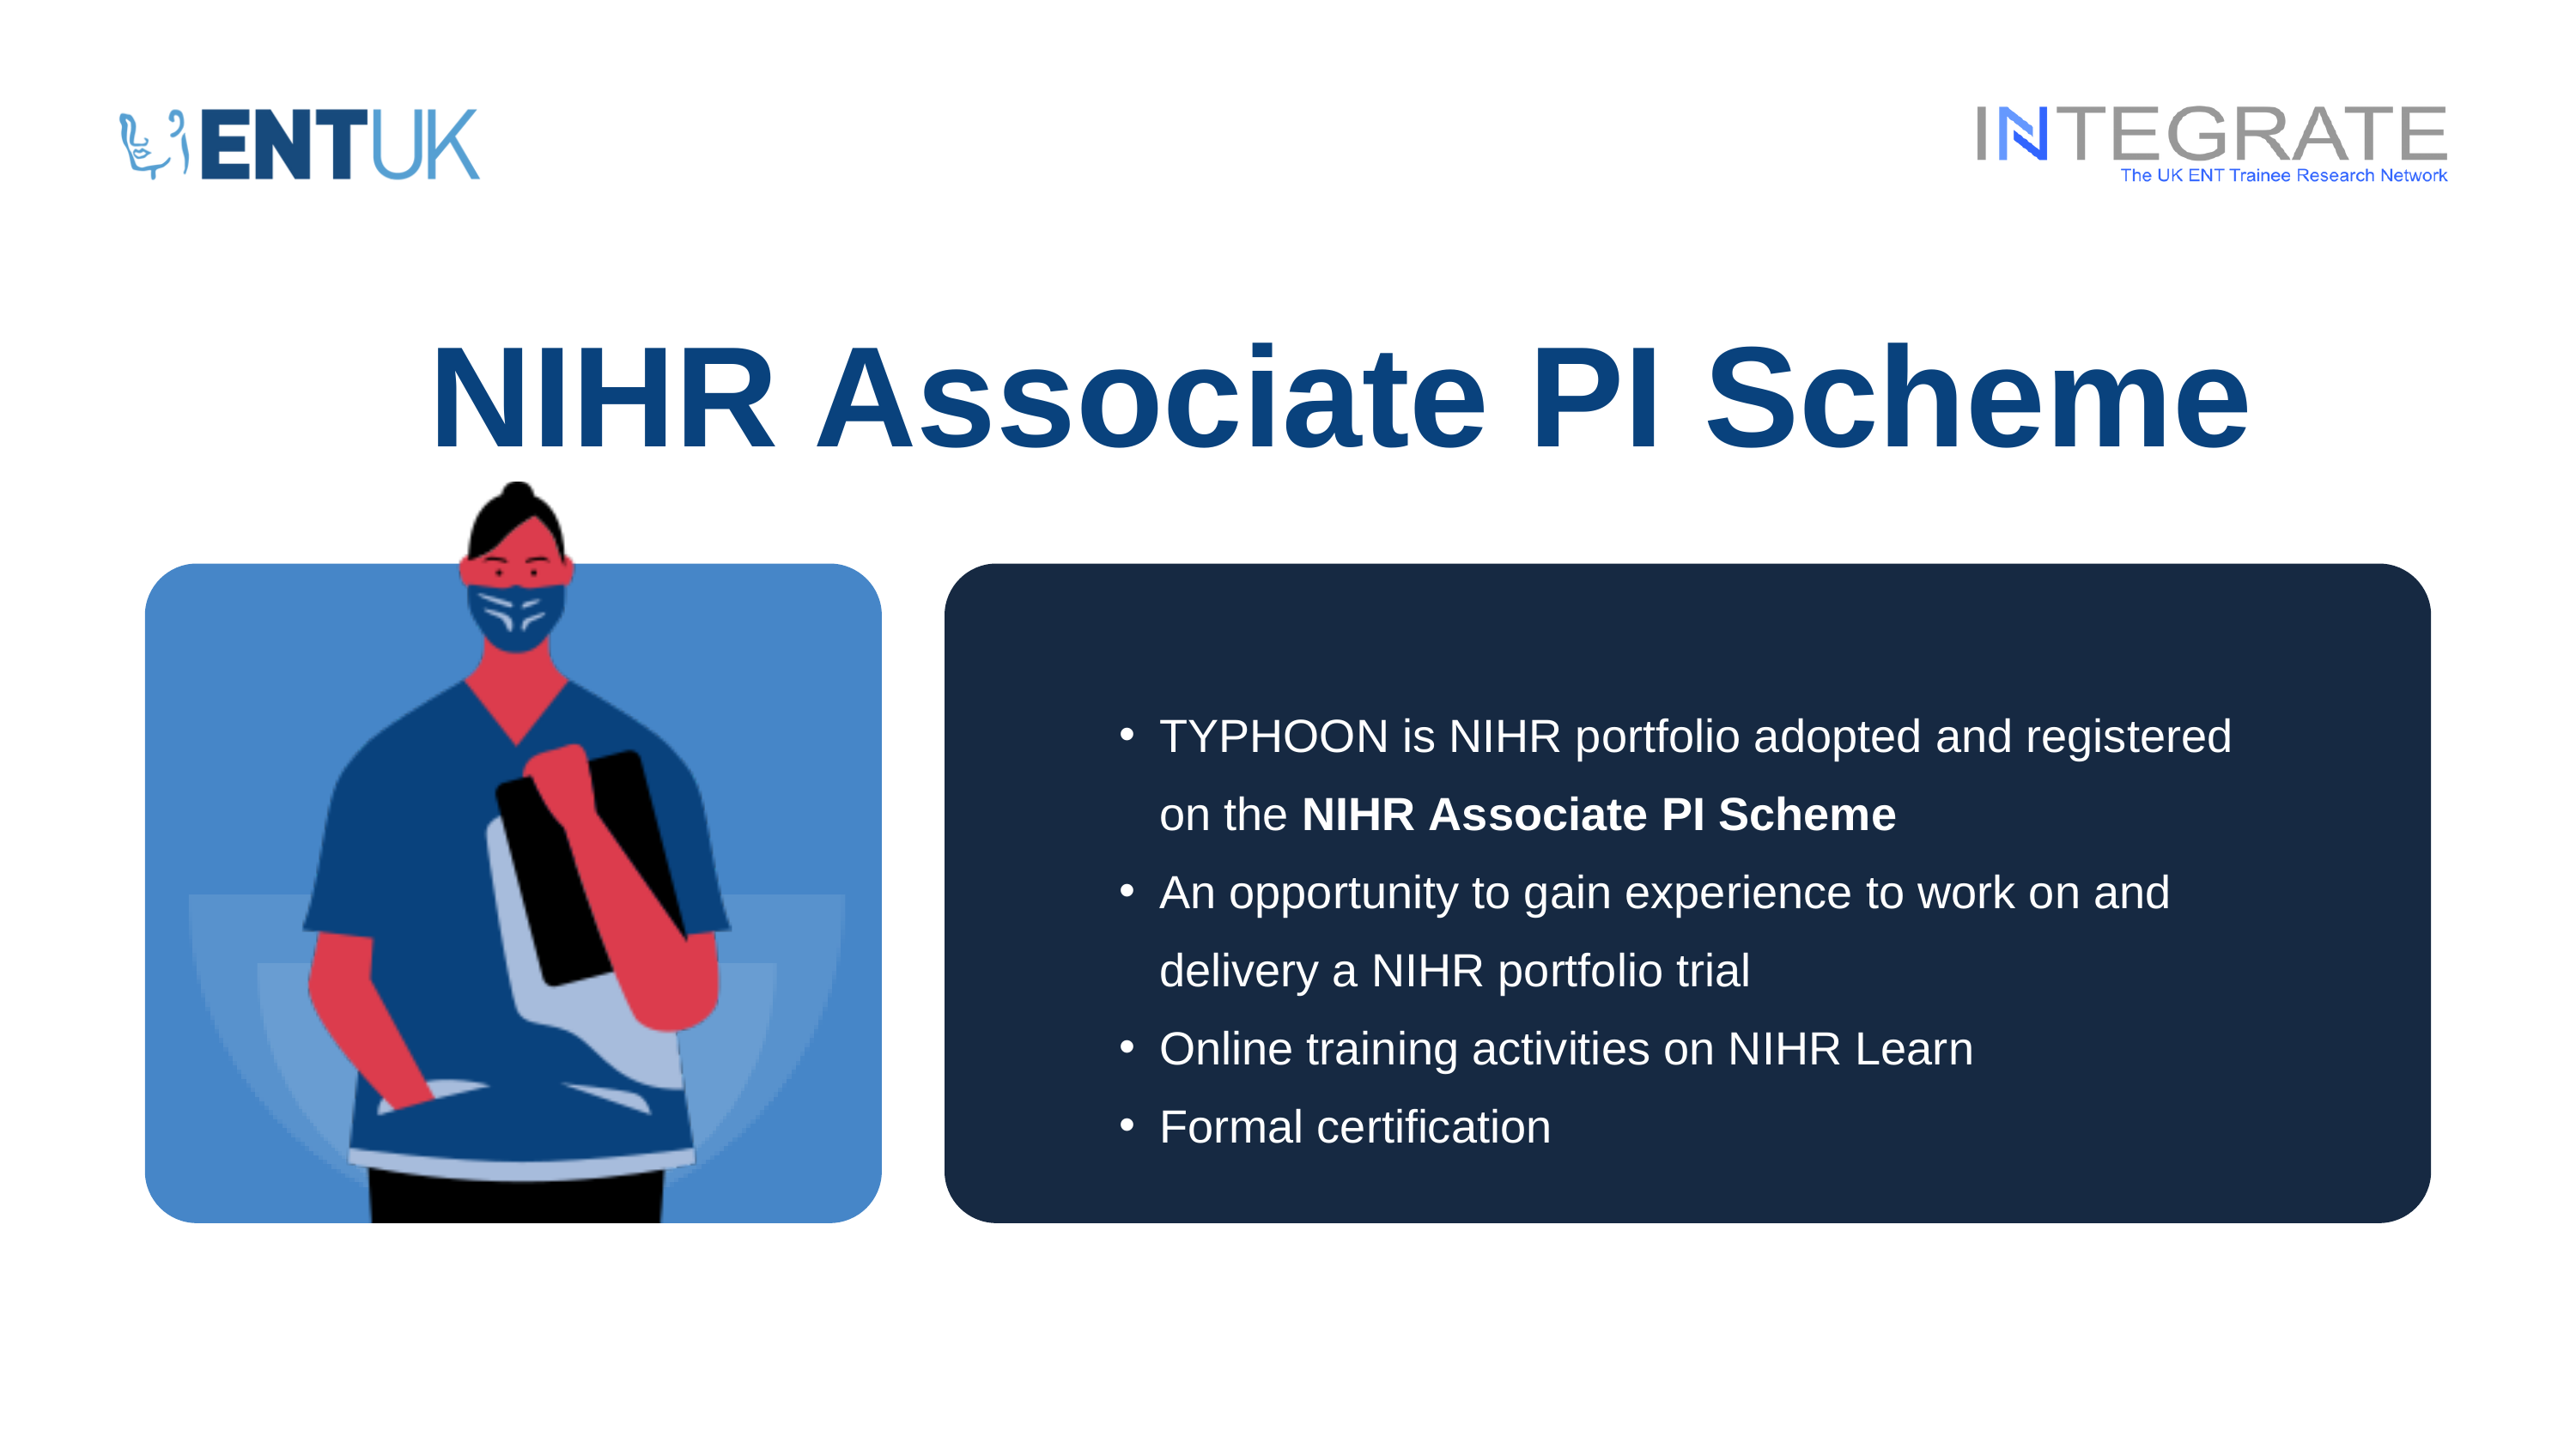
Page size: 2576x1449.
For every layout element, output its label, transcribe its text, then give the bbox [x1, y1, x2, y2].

text_box [1929, 89, 2495, 198]
text_box [301, 482, 732, 894]
text_box NIHR Associate PI Scheme [368, 269, 2315, 476]
text_box [732, 563, 882, 1220]
text_box [88, 92, 511, 198]
text_box [144, 563, 301, 1222]
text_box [188, 894, 846, 1224]
text_box [945, 563, 2432, 1223]
text_box TYPHOON is NIHR portfolio adopted and registered on the NIHR Associate PI Scheme An opportunity to gain experience to work on and delivery a NIHR portfolio trial Online training activities on NIHR Learn Formal certification [1079, 683, 2296, 1231]
